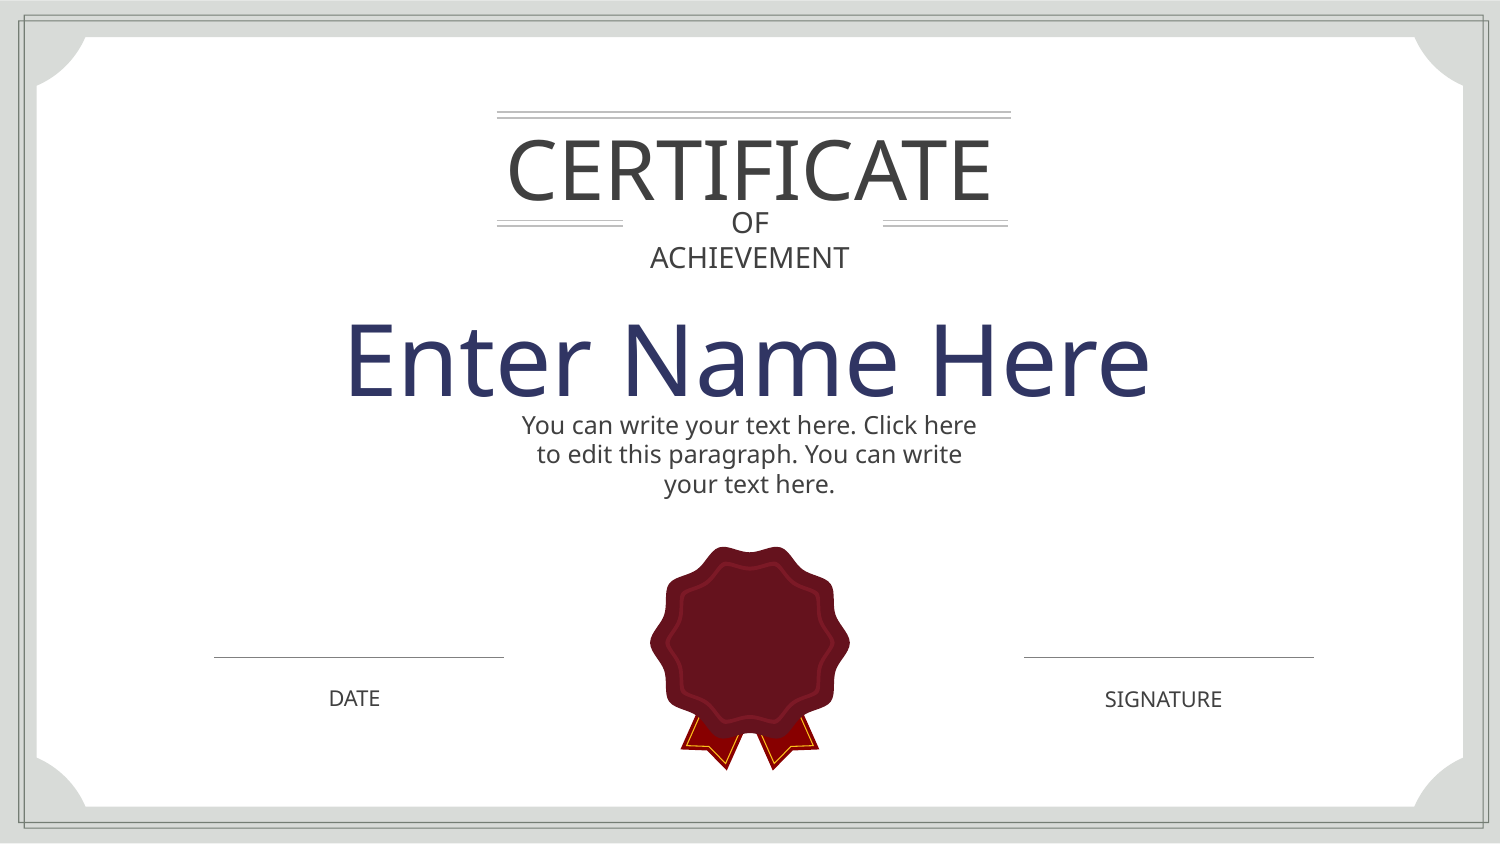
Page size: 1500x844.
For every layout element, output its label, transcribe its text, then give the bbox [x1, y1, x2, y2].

text_box SIGNATURE [1097, 686, 1230, 720]
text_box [649, 546, 851, 771]
text_box [0, 0, 1500, 844]
text_box [1484, 20, 1490, 824]
text_box [18, 20, 23, 824]
text_box DATE [305, 684, 405, 719]
text_box Enter Name Here [322, 296, 1174, 398]
text_box You can write your text here. Click here to edit this paragraph. You can write your text here. [516, 409, 984, 527]
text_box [475, 111, 1024, 237]
